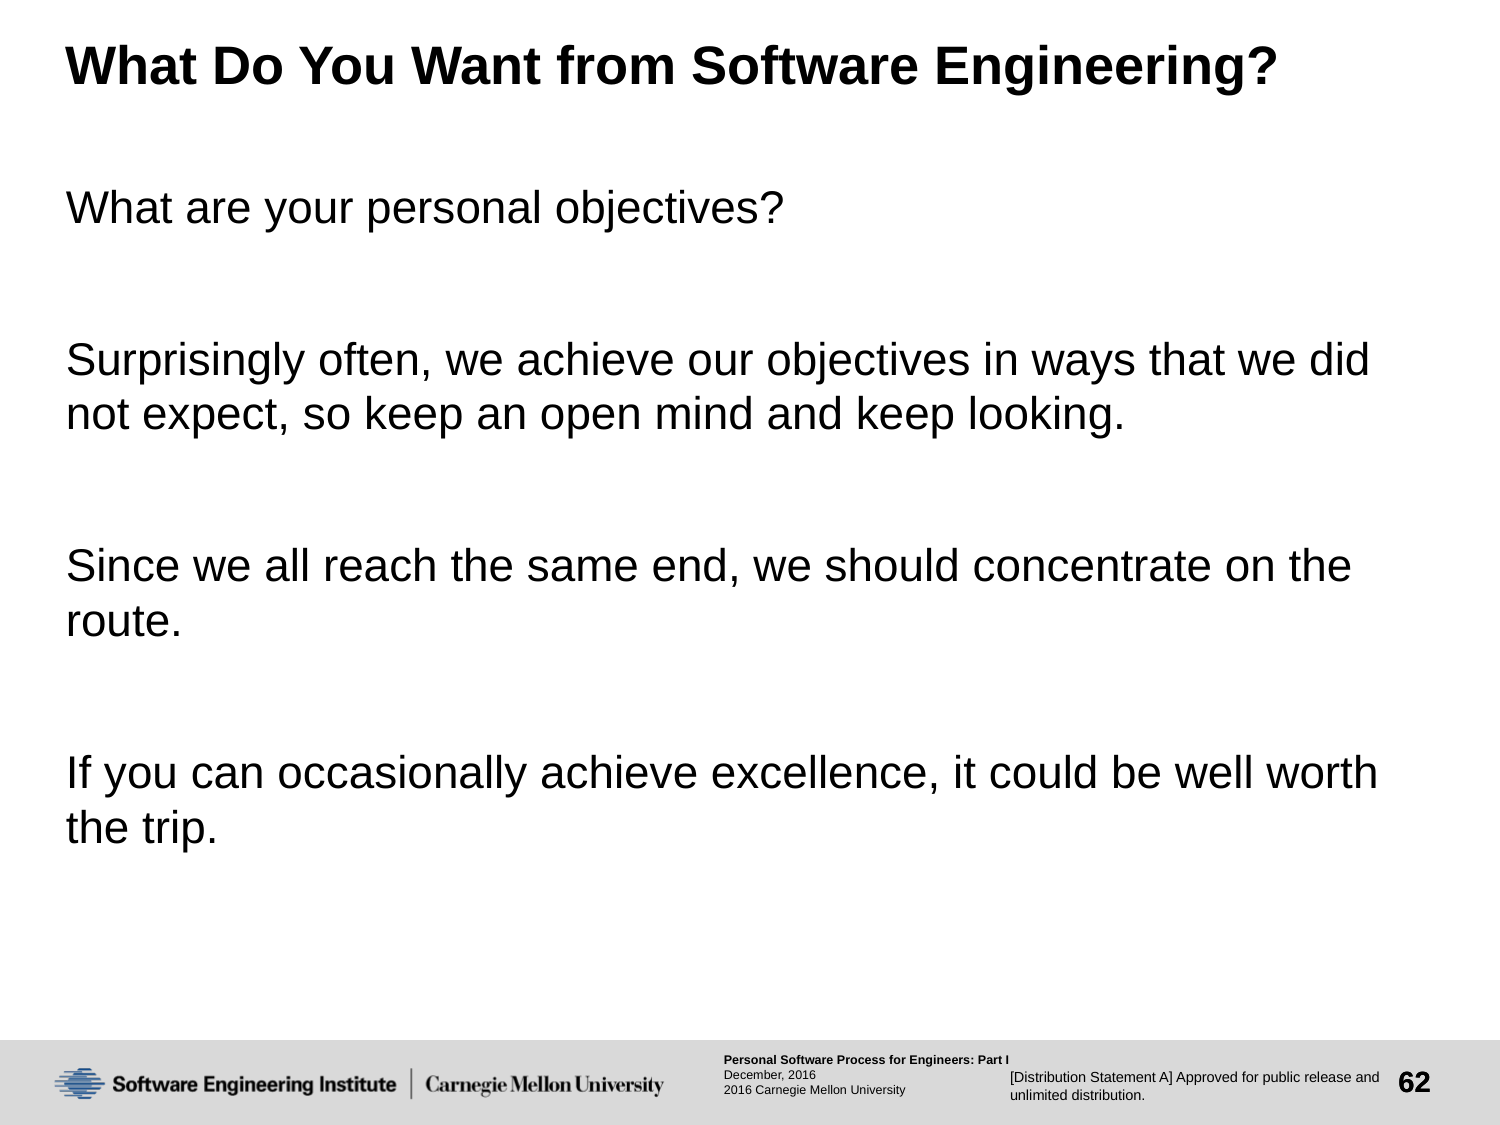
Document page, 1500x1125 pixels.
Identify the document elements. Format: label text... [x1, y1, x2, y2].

list What are your personal objectives? Surprisingly often, we achieve our objectives in ways that we did not expect, so keep an open mind and keep looking. Since we all reach the same end, we should concentrate on the route. If you can occasionally achieve excellence, it could be well worth the trip. [65, 177, 1431, 1000]
picture [46, 1061, 673, 1104]
title What Do You Want from Software Engineering? [65, 37, 1313, 148]
